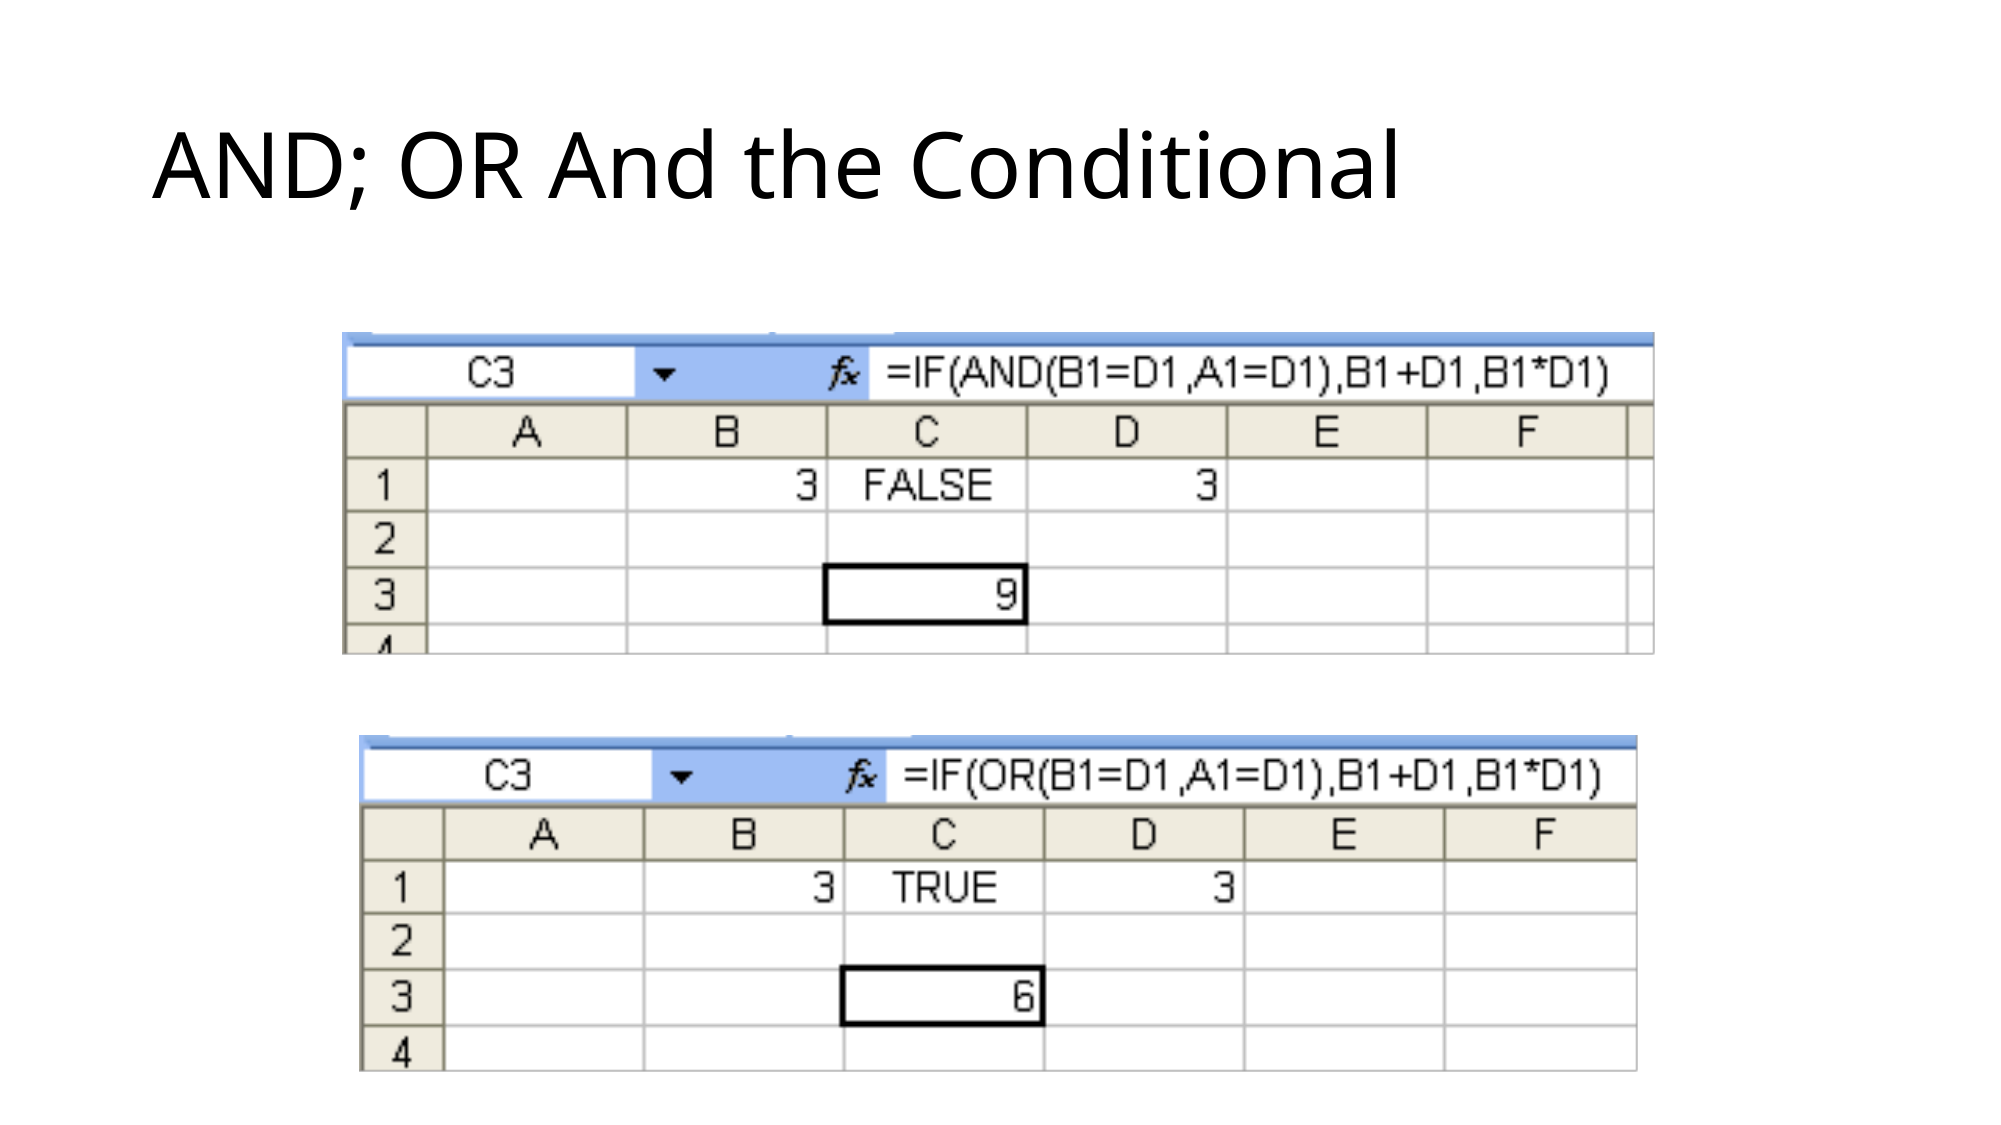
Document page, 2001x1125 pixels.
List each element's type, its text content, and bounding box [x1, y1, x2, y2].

picture [359, 735, 1641, 1075]
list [342, 332, 1658, 658]
title AND; OR And the Conditional [137, 59, 1863, 278]
